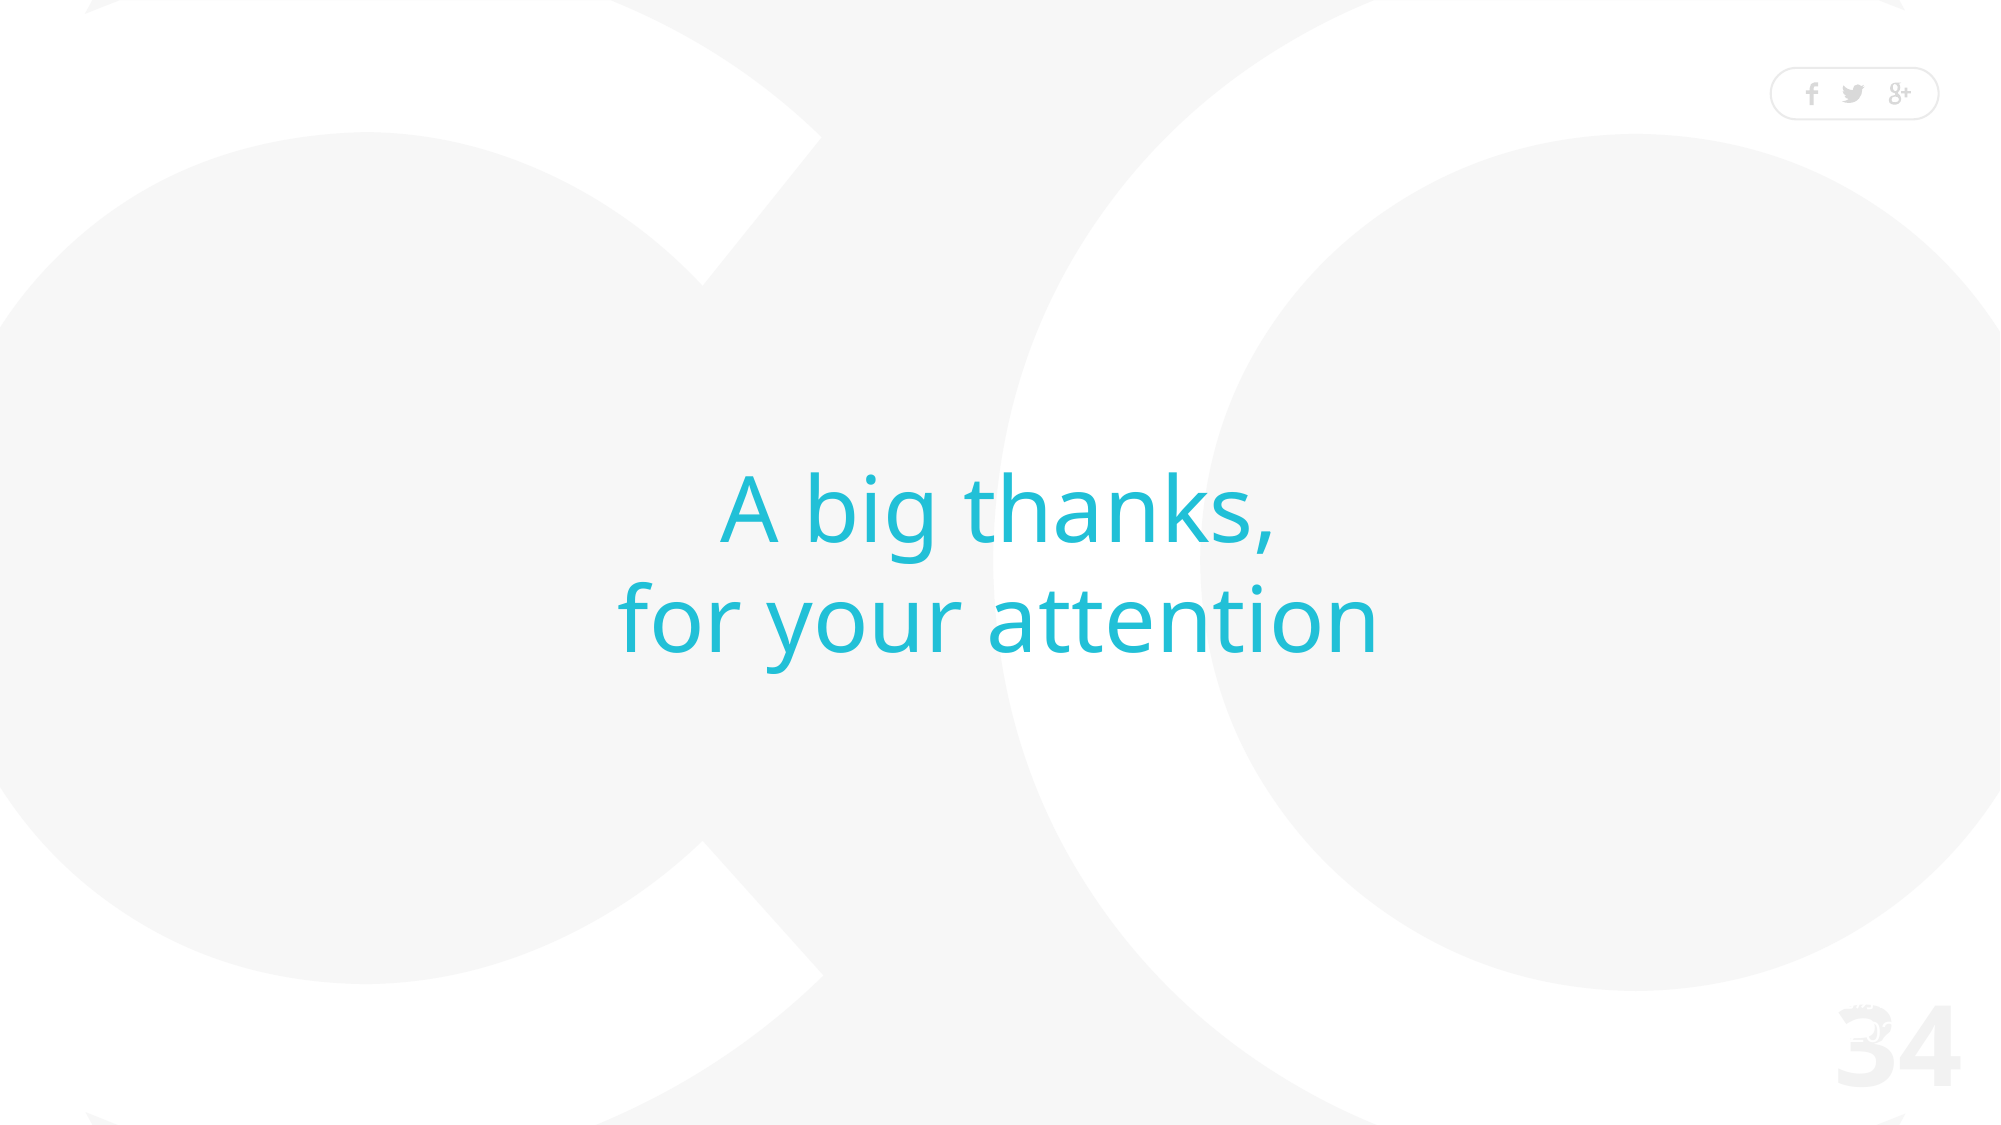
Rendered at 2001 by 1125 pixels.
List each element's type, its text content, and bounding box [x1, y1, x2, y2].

text_box A big thanks, for your attention [602, 443, 1398, 679]
